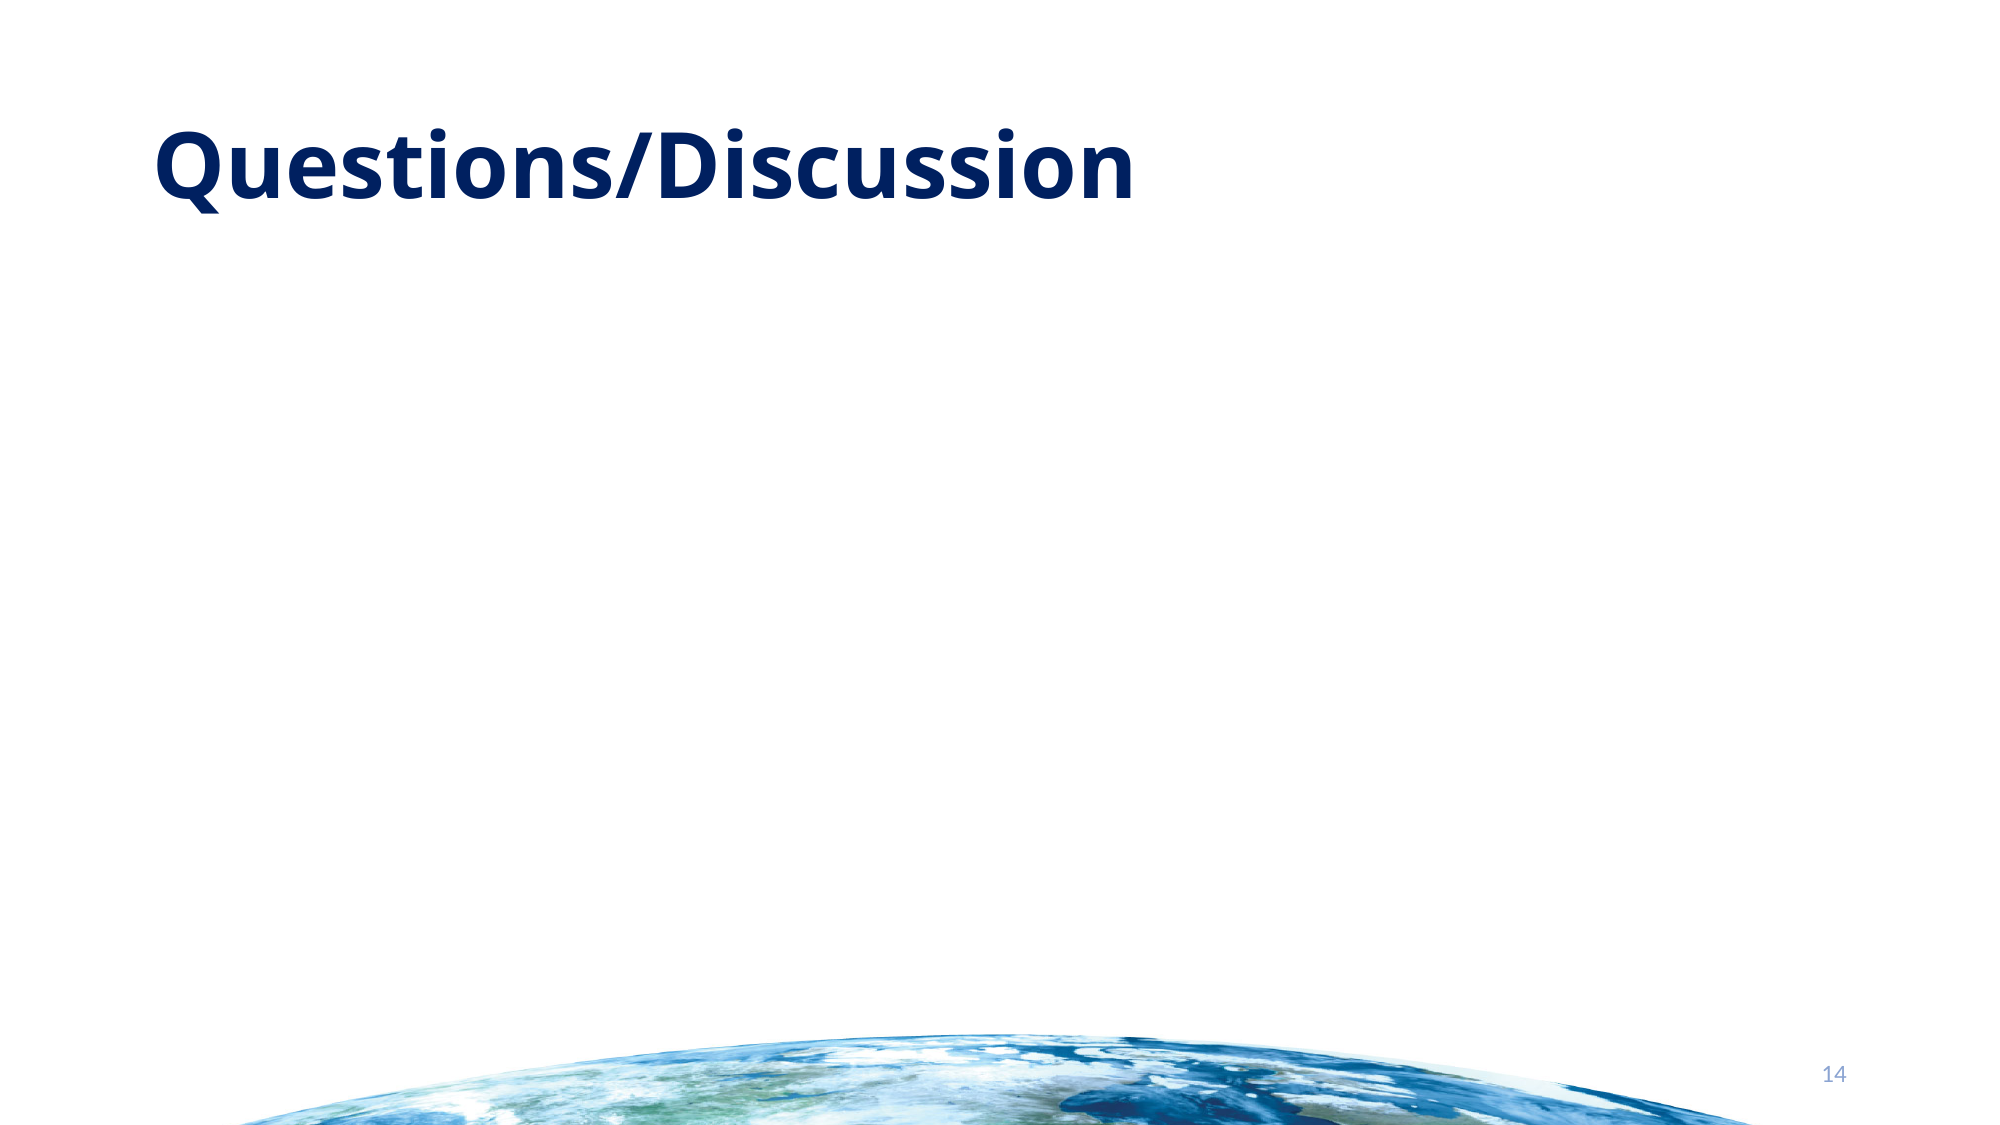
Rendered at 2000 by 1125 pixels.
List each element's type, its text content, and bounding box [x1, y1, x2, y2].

slide_number 14 [1412, 1042, 1862, 1103]
title Questions/Discussion [137, 59, 1862, 278]
picture [0, 1013, 2000, 1125]
